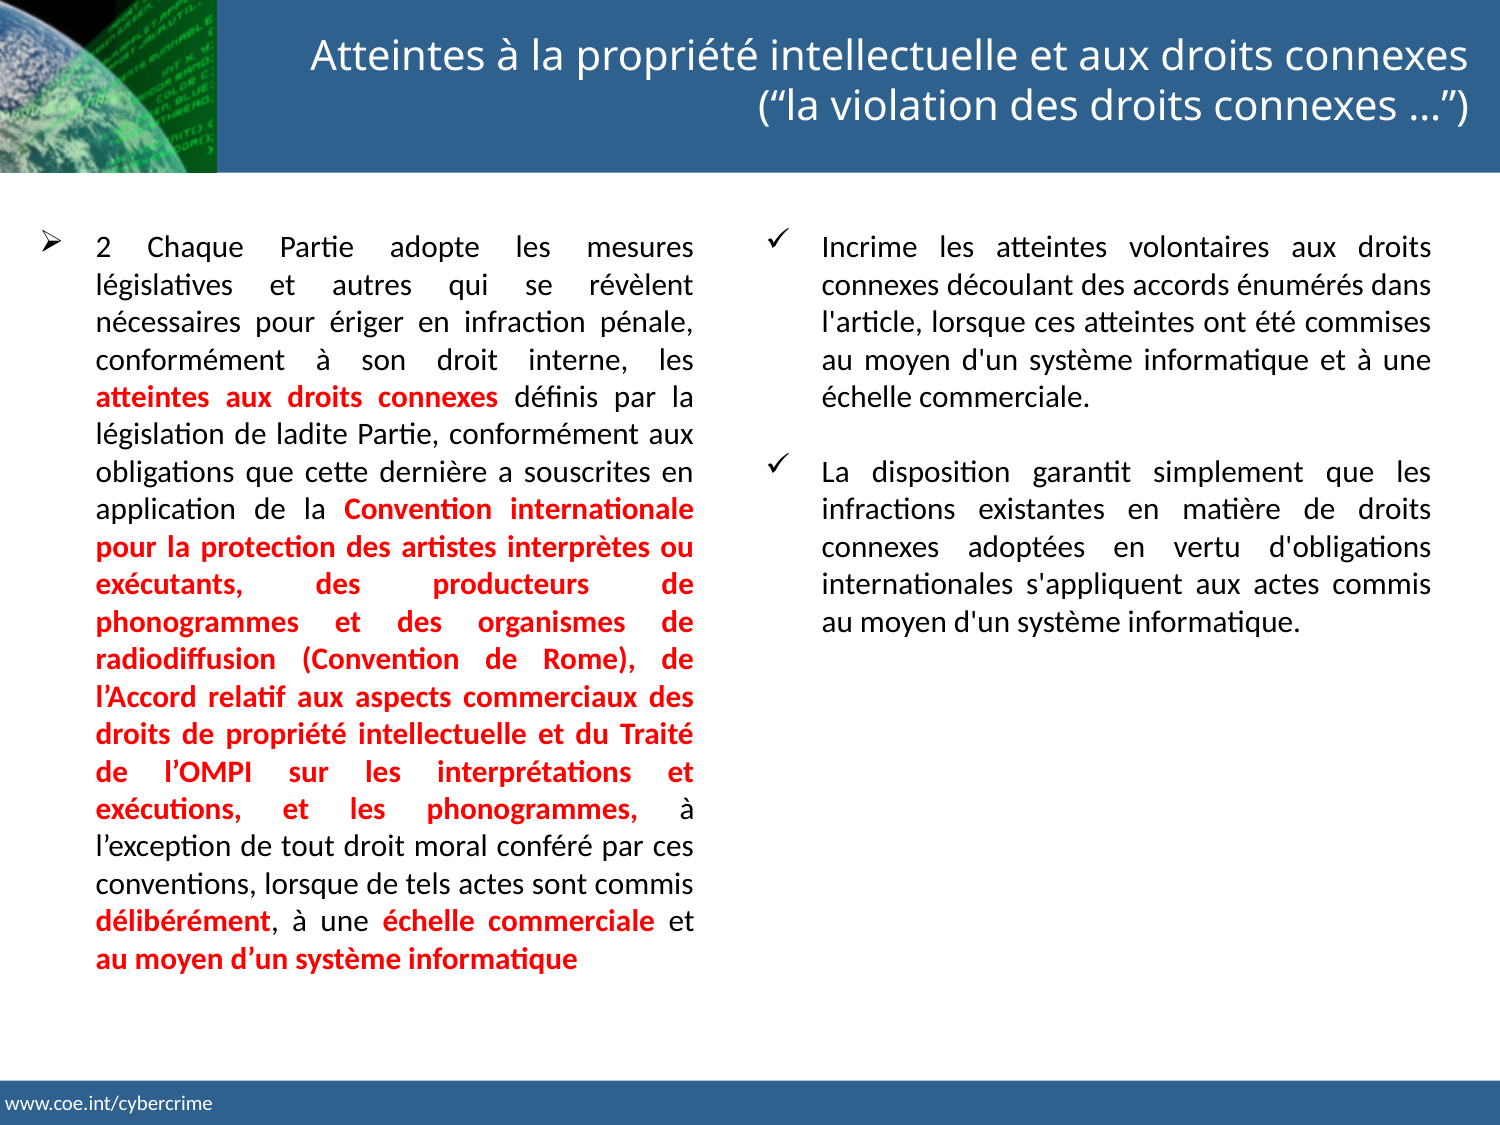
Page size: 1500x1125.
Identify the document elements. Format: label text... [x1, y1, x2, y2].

text_box Atteintes à la propriété intellectuelle et aux droits connexes (“la violation des droits connexes …”) [231, 21, 1484, 136]
text_box Incrime les atteintes volontaires aux droits connexes découlant des accords énumérés dans l'article, lorsque ces atteintes ont été commises au moyen d'un système informatique et à une échelle commerciale. La disposition garantit simplement que les infractions existantes en matière de droits connexes adoptées en vertu d'obligations internationales s'appliquent aux actes commis au moyen d'un système informatique. [750, 219, 1448, 646]
picture [0, 0, 217, 173]
text_box 2 Chaque Partie adopte les mesures législatives et autres qui se révèlent nécessaires pour ériger en infraction pénale, conformément à son droit interne, les atteintes aux droits connexes définis par la législation de ladite Partie, conformément aux obligations que cette dernière a souscrites en application de la Convention internationale pour la protection des artistes interprètes ou exécutants, des producteurs de phonogrammes et des organismes de radiodiffusion (Convention de Rome), de l’Accord relatif aux aspects commerciaux des droits de propriété intellectuelle et du Traité de l’OMPI sur les interprétations et exécutions, et les phonogrammes, à l’exception de tout droit moral conféré par ces conventions, lorsque de tels actes sont commis délibérément, à une échelle commerciale et au moyen d’un système informatique [24, 219, 710, 983]
